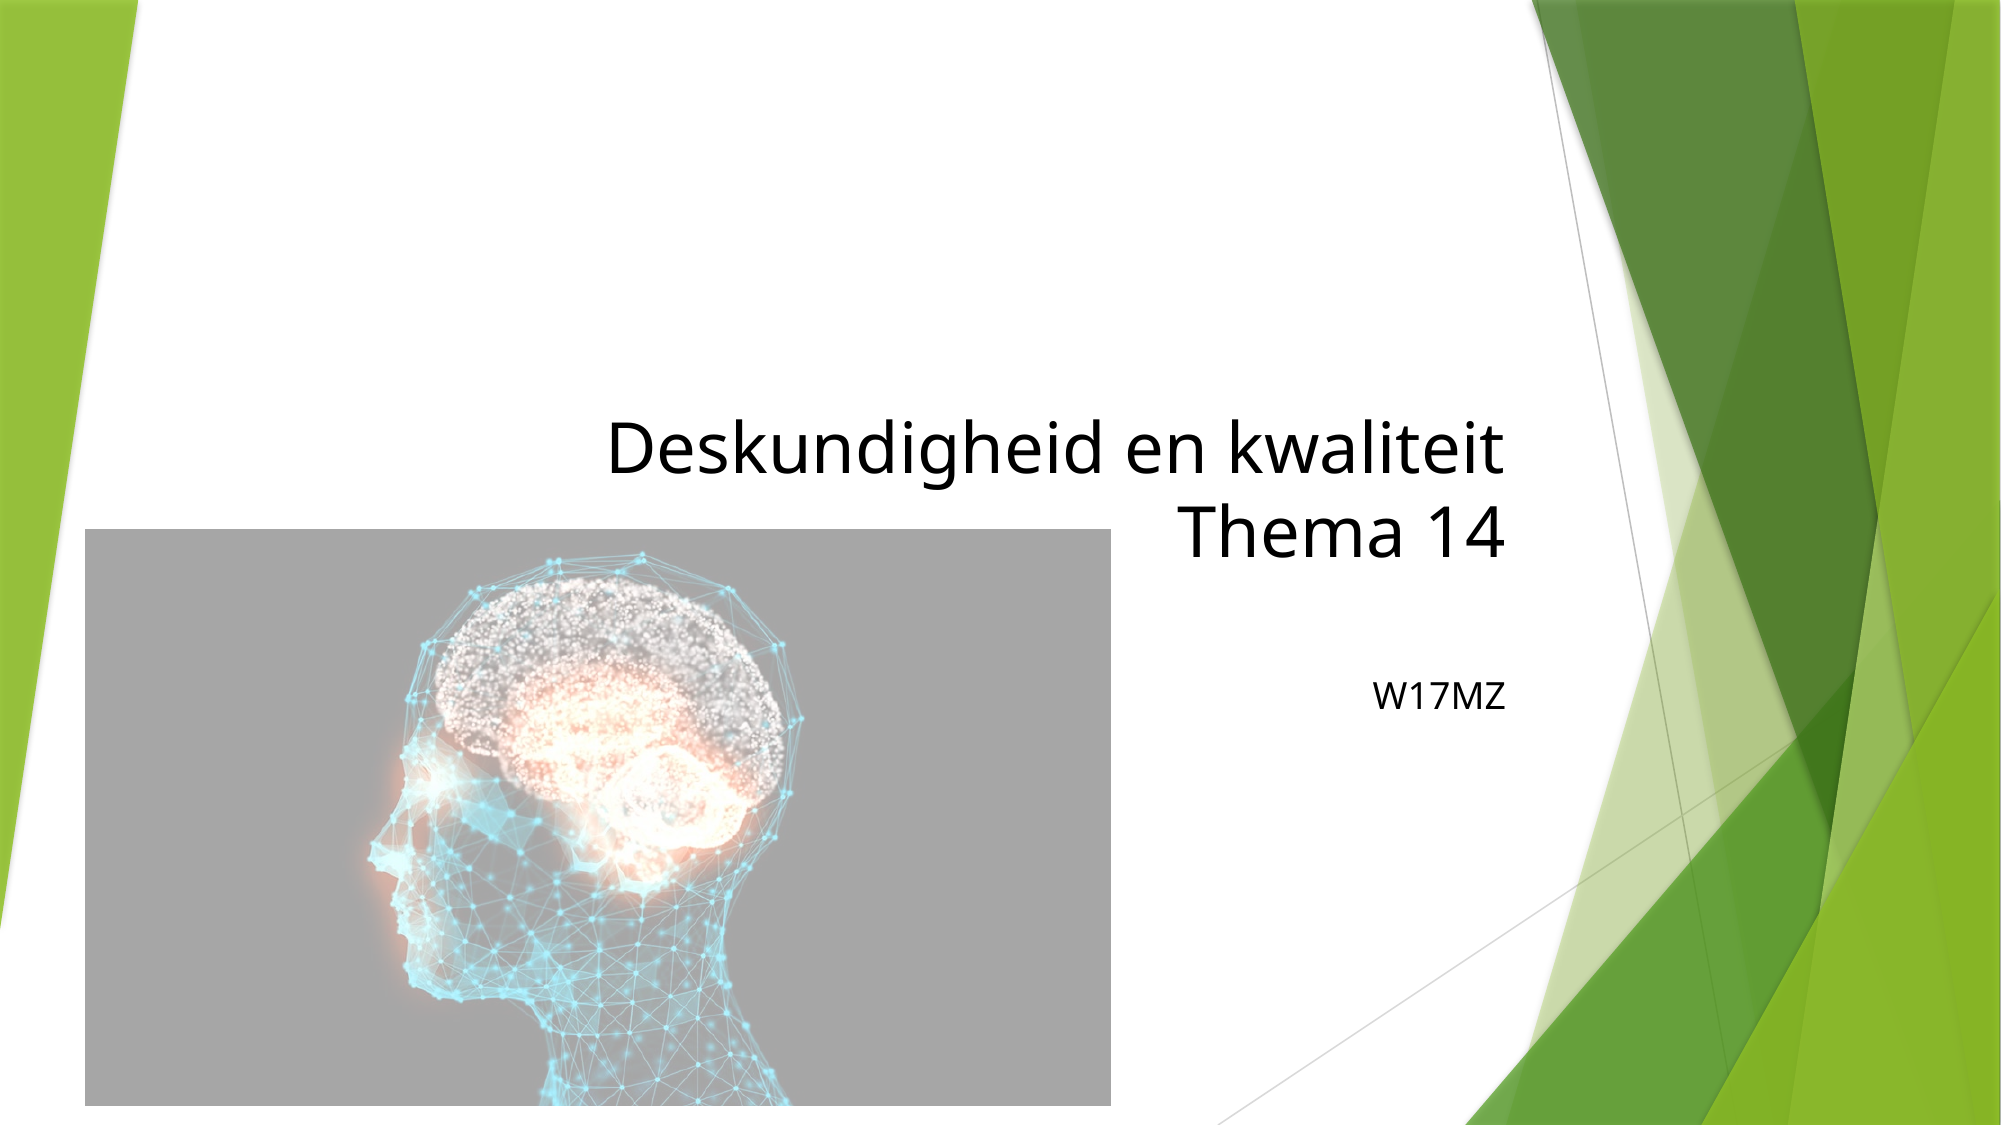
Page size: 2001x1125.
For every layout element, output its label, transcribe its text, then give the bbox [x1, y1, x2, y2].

picture [85, 528, 1112, 1107]
title Deskundigheid en kwaliteit Thema 14 [247, 394, 1522, 664]
subtitle W17MZ [1115, 664, 1522, 845]
